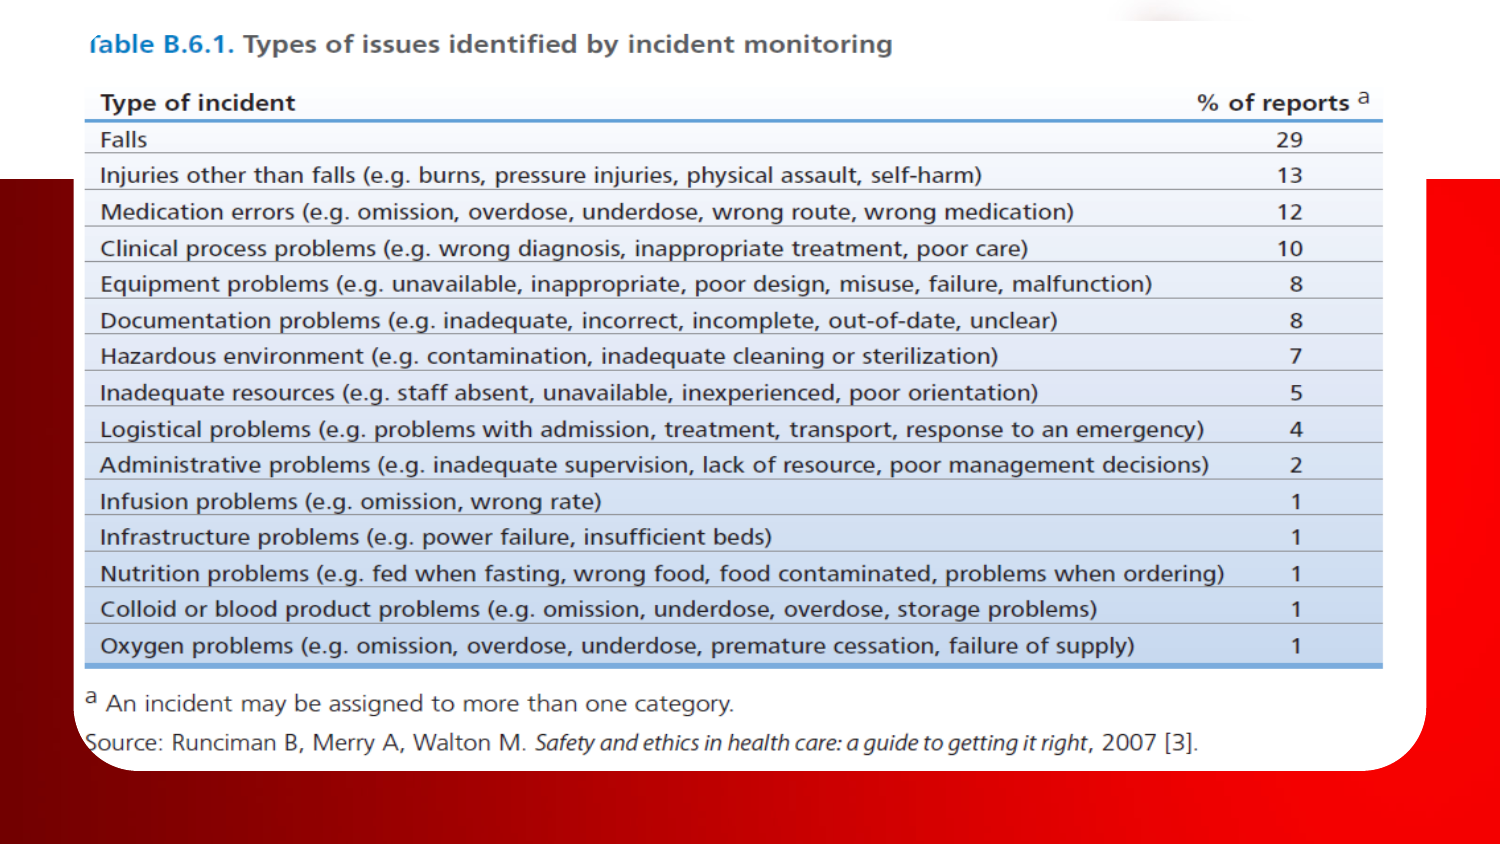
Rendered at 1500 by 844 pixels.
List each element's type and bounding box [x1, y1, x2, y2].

list [73, 20, 1427, 772]
picture [0, 0, 1500, 844]
